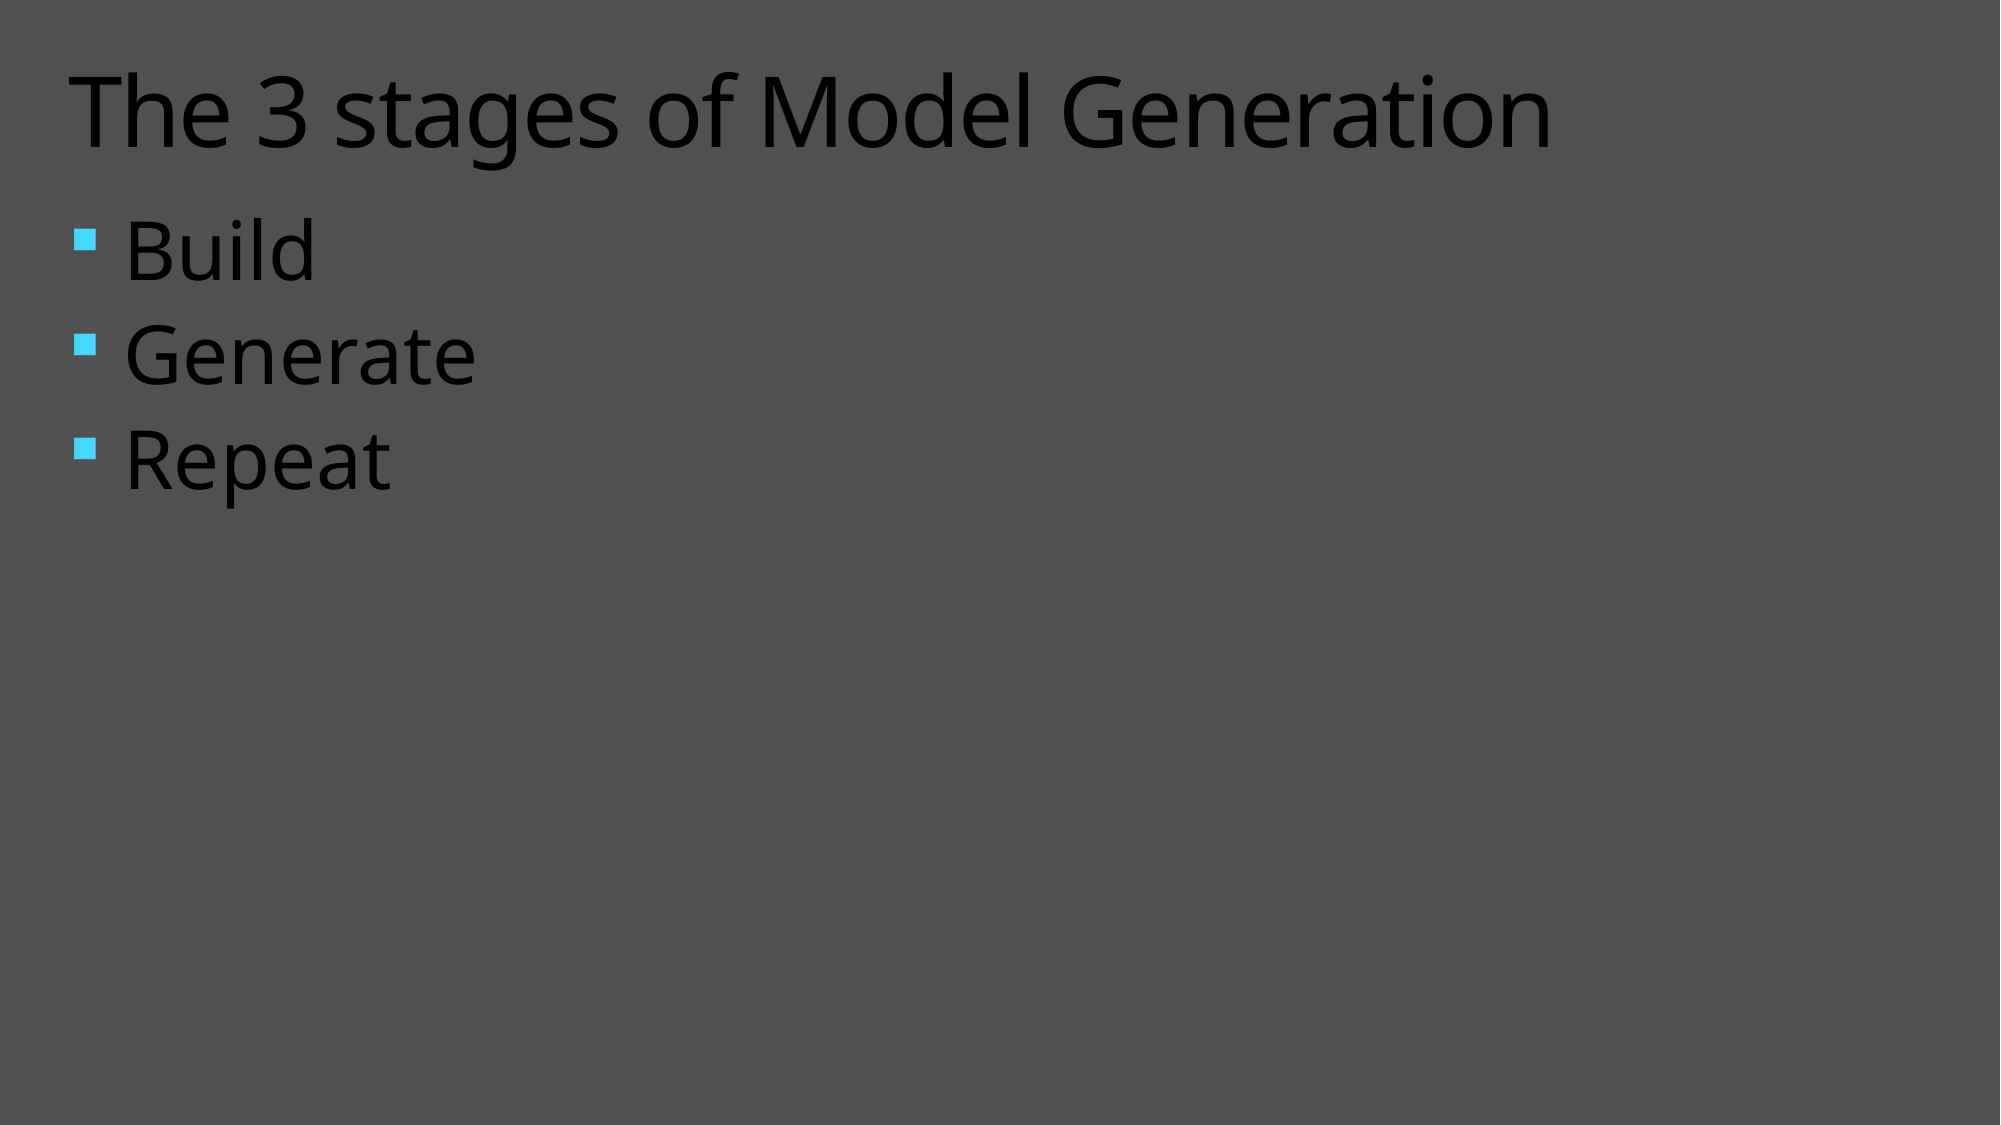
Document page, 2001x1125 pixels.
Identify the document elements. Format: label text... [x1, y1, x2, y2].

title The 3 stages of Model Generation [44, 47, 1957, 196]
list Build Generate Repeat [44, 195, 1956, 533]
